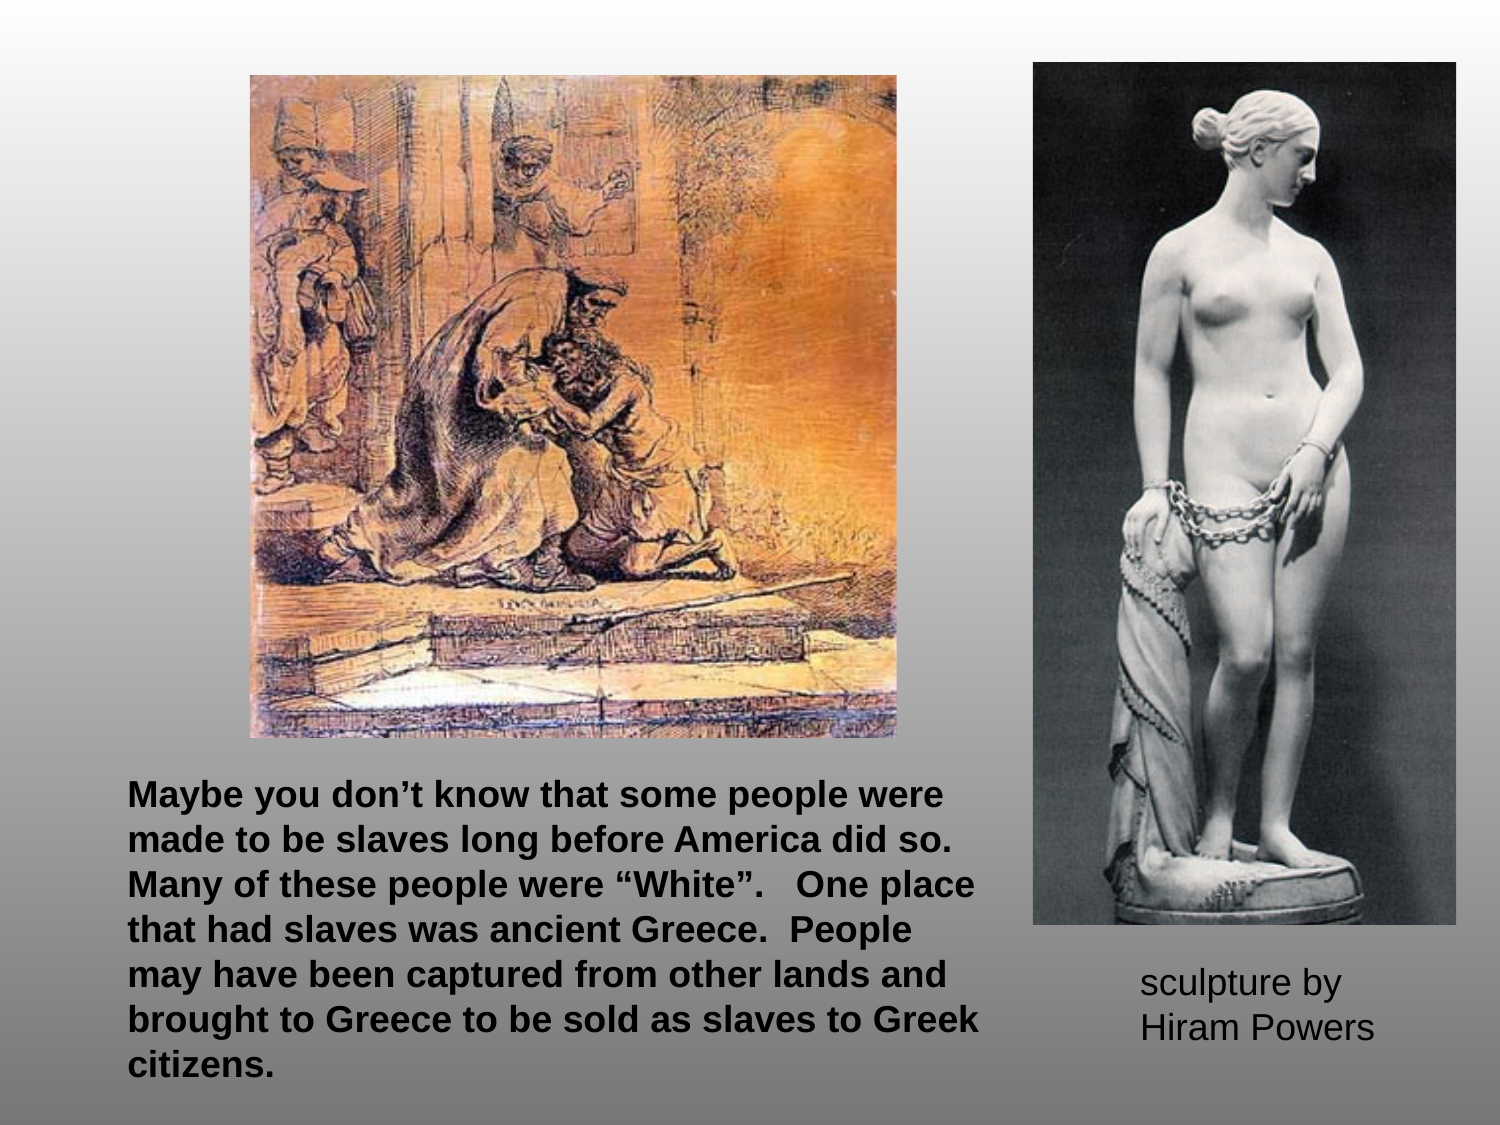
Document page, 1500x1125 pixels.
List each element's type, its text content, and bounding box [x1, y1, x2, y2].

picture [249, 74, 897, 738]
text_box Maybe you don’t know that some people were made to be slaves long before America did so. Many of these people were “White”. One place that had slaves was ancient Greece. People may have been captured from other lands and brought to Greece to be sold as slaves to Greek citizens. [112, 762, 1003, 1093]
picture [1032, 62, 1457, 926]
text_box sculpture by Hiram Powers [1125, 950, 1401, 1055]
